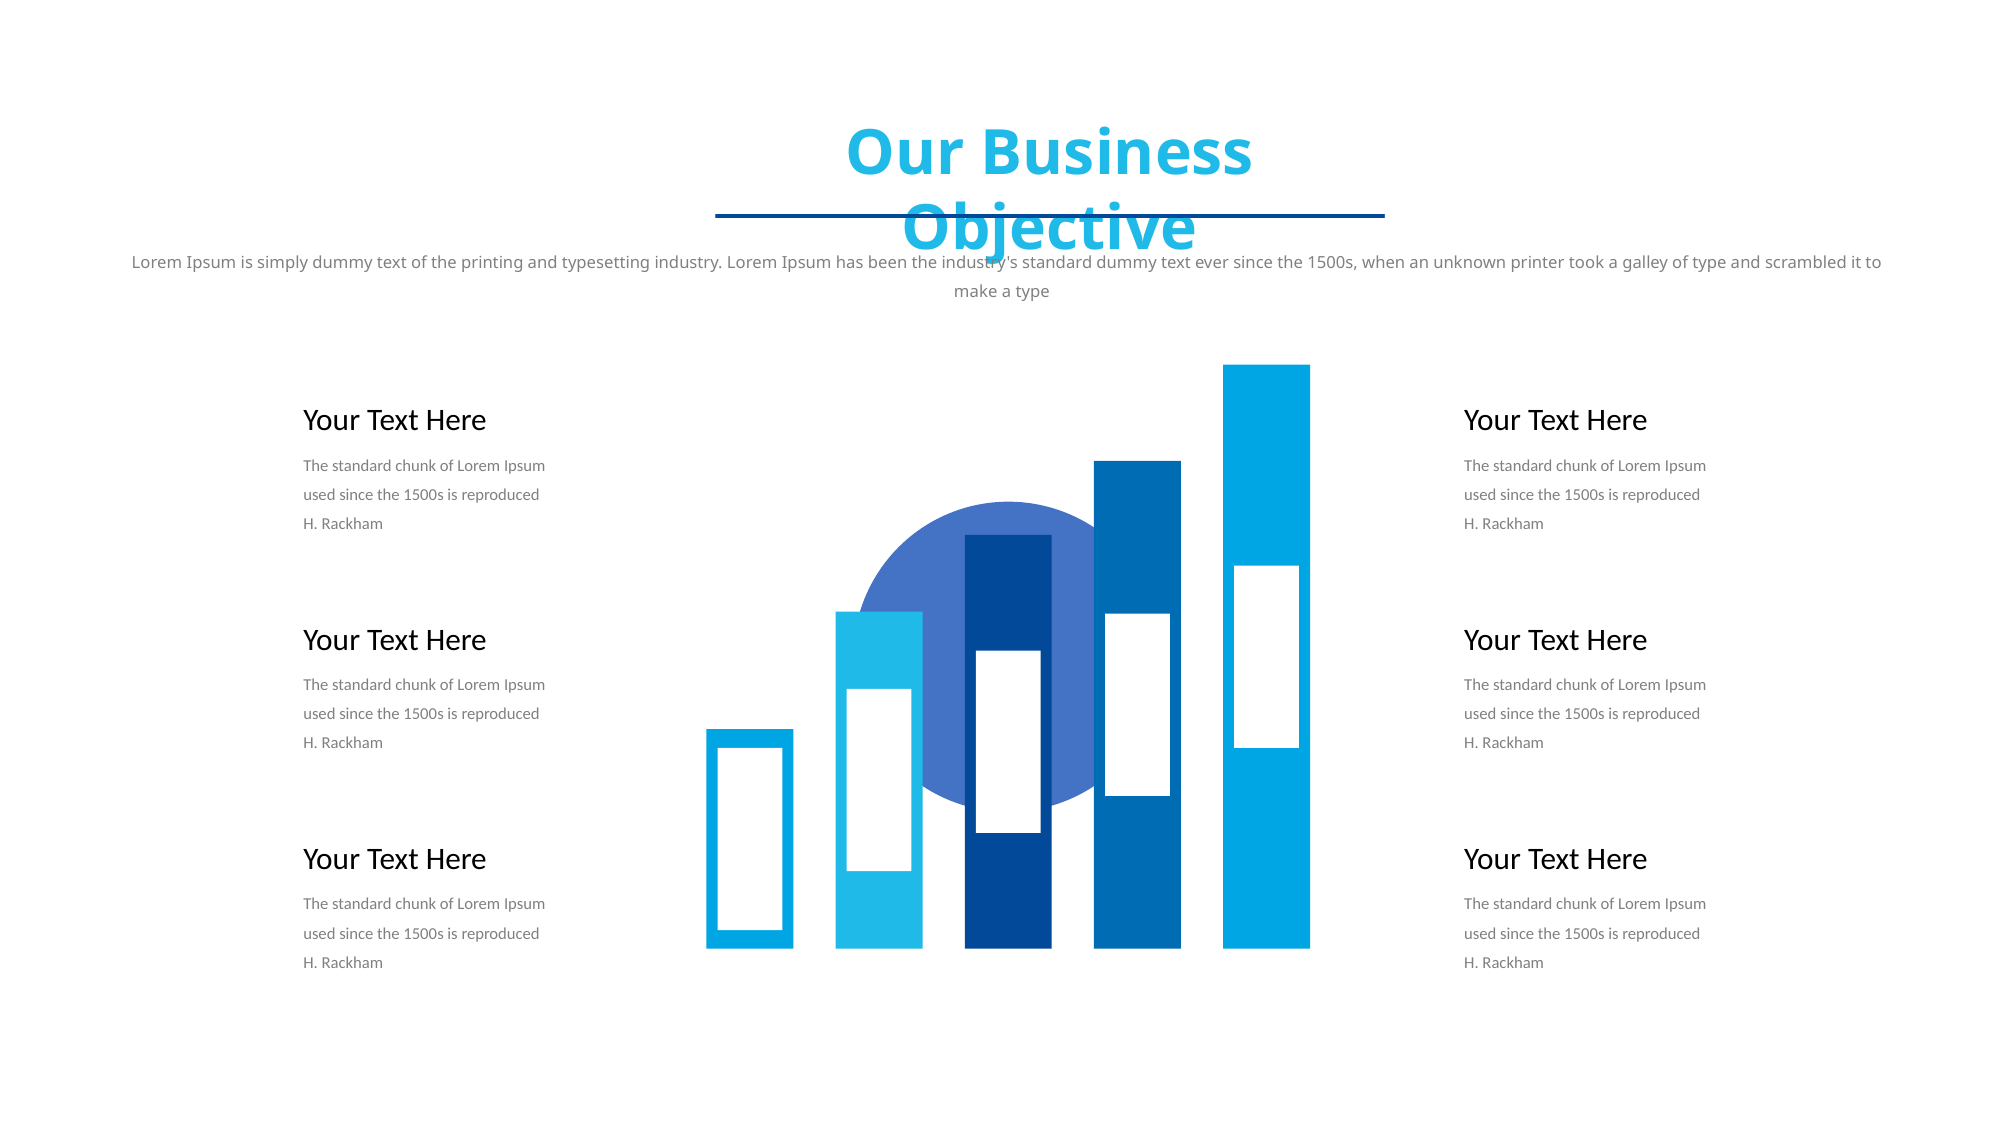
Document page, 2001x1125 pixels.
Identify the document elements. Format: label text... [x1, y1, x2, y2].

text_box [835, 611, 924, 950]
text_box The standard chunk of Lorem Ipsum used since the 1500s is reproduced H. Rackham [288, 657, 573, 760]
text_box The standard chunk of Lorem Ipsum used since the 1500s is reproduced H. Rackham [1449, 657, 1733, 760]
text_box [705, 728, 794, 950]
text_box Your Text Here [288, 831, 504, 876]
text_box The standard chunk of Lorem Ipsum used since the 1500s is reproduced H. Rackham [288, 437, 573, 540]
text_box [1222, 364, 1311, 950]
text_box [1093, 460, 1182, 950]
text_box Your Text Here [1449, 392, 1665, 437]
text_box [975, 650, 1042, 834]
text_box Your Text Here [288, 611, 504, 657]
text_box [1104, 613, 1171, 797]
text_box [716, 747, 783, 931]
text_box Your Text Here [288, 392, 504, 437]
text_box Our Business Objective [685, 104, 1415, 235]
text_box Your Text Here [1449, 611, 1665, 657]
text_box [1233, 565, 1300, 749]
text_box The standard chunk of Lorem Ipsum used since the 1500s is reproduced H. Rackham [1449, 437, 1733, 540]
text_box [859, 500, 1093, 807]
text_box [964, 534, 1053, 950]
text_box [846, 688, 912, 872]
picture [715, 214, 1385, 218]
text_box The standard chunk of Lorem Ipsum used since the 1500s is reproduced H. Rackham [1449, 876, 1733, 979]
text_box Lorem Ipsum is simply dummy text of the printing and typesetting industry. Lorem Ipsum has been the industry's standard dummy text ever since the 1500s, when an unknown printer took a galley of type and scrambled it to make a type [101, 235, 1916, 309]
text_box The standard chunk of Lorem Ipsum used since the 1500s is reproduced H. Rackham [288, 876, 573, 979]
text_box Your Text Here [1449, 831, 1665, 876]
